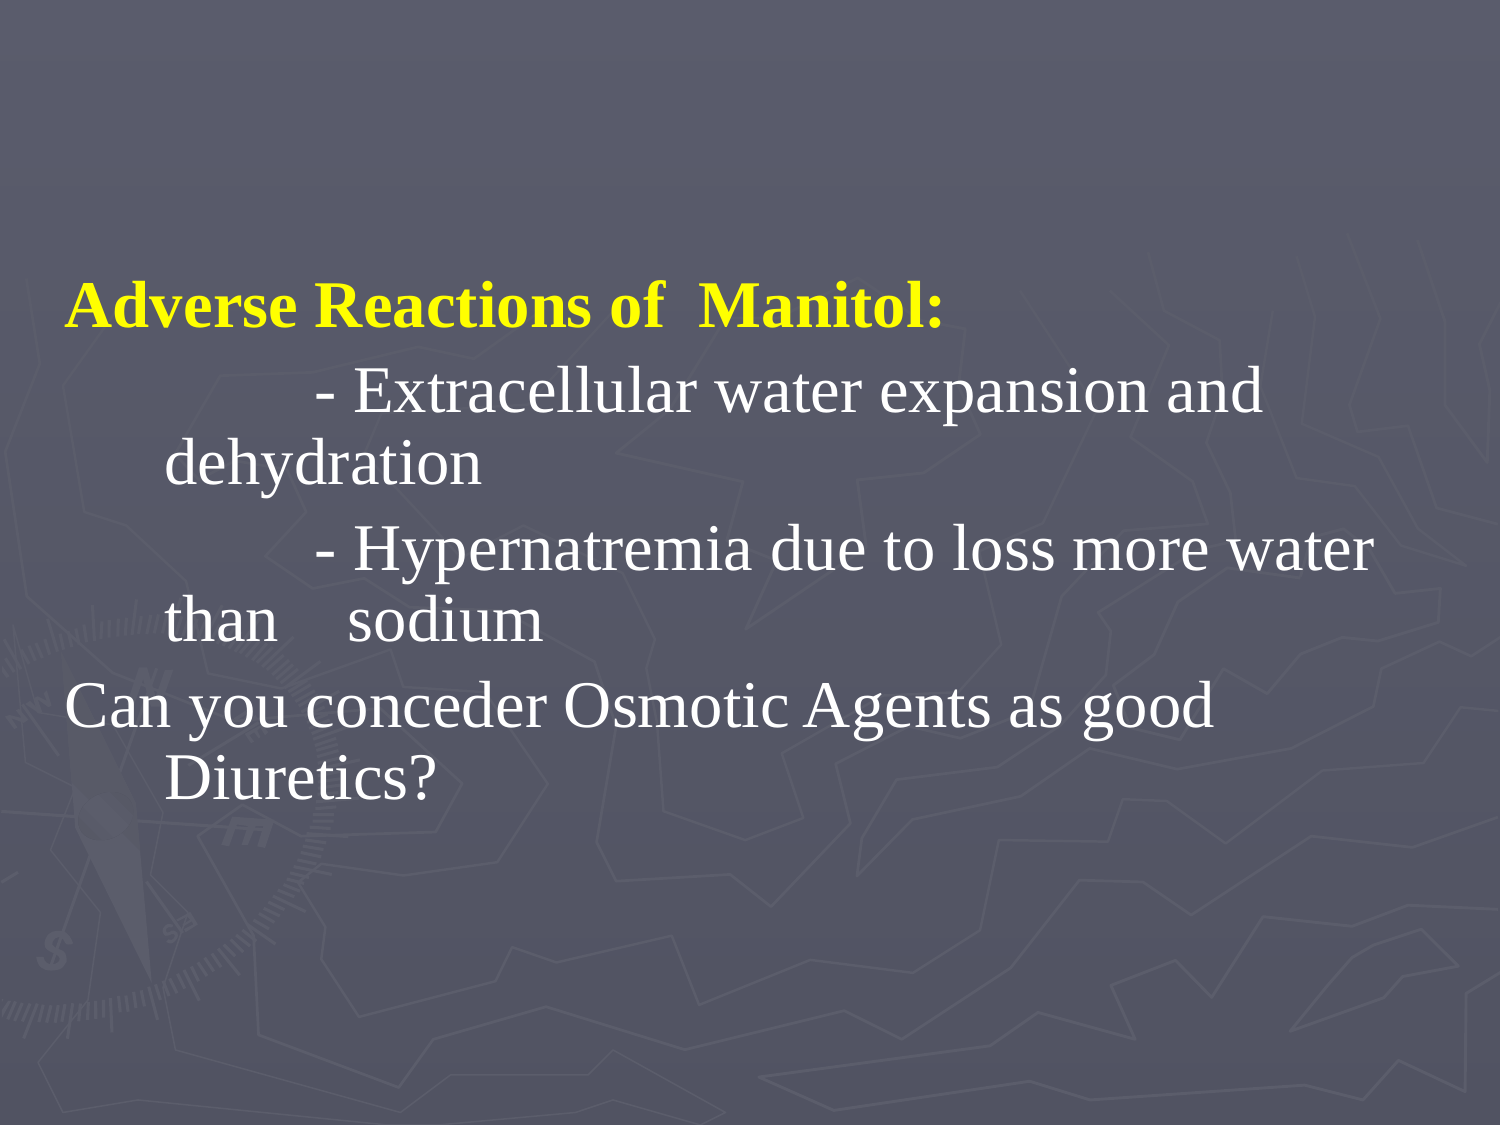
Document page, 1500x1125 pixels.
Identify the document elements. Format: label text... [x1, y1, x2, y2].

list Adverse Reactions of Manitol: - Extracellular water expansion and dehydration - Hypernatremia due to loss more water than sodium Can you conceder Osmotic Agents as good Diuretics? [49, 262, 1451, 1001]
